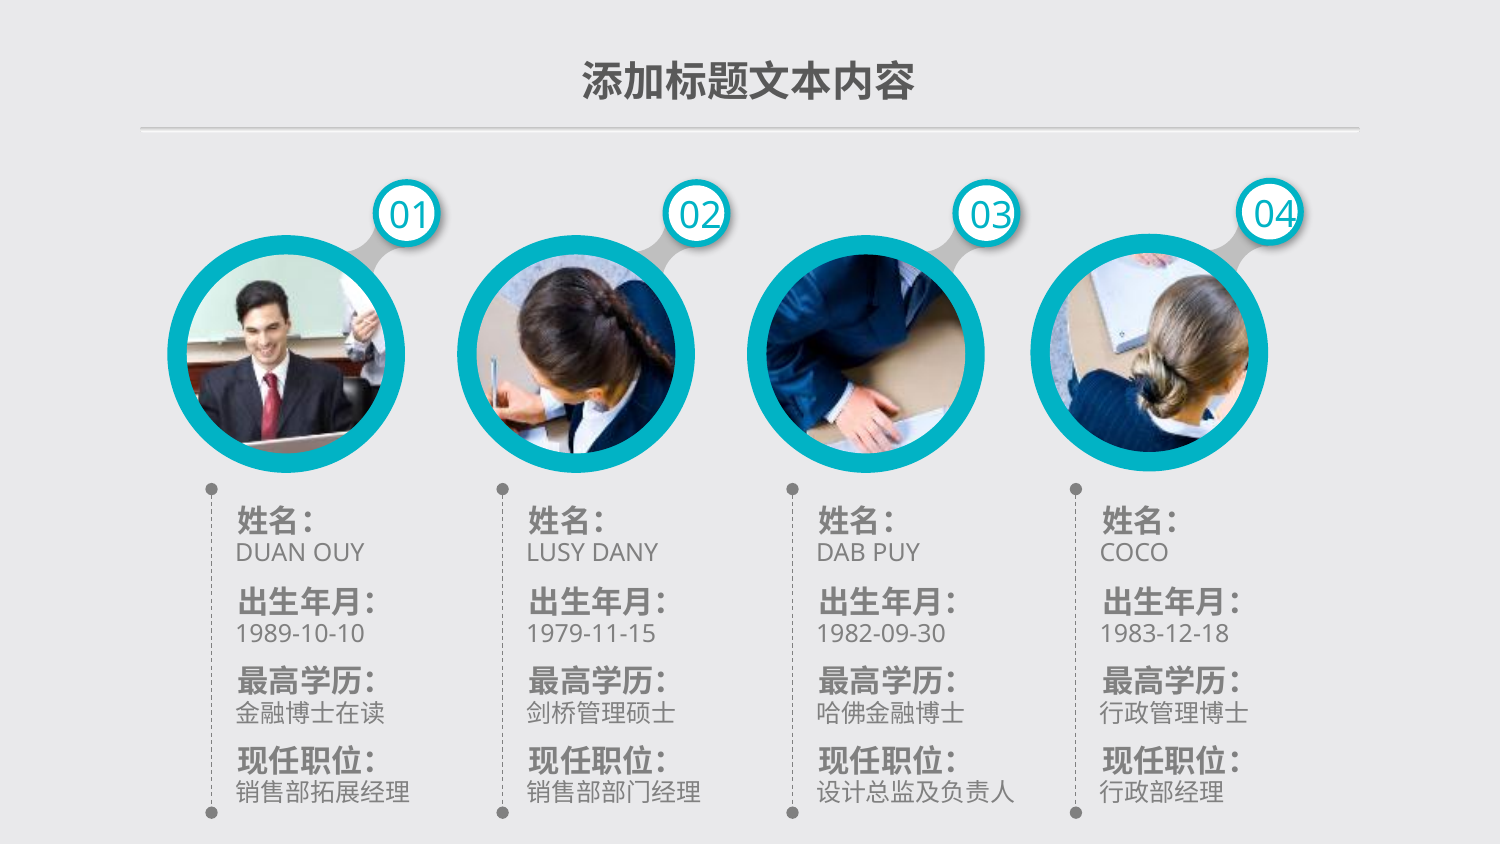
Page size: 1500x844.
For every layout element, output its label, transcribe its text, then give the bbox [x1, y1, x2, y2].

text_box 03 [1021, 183, 1030, 241]
text_box 姓名： [222, 493, 371, 529]
text_box 最高学历： [222, 654, 412, 689]
text_box DUAN OUY [220, 529, 433, 565]
text_box 04 [1304, 182, 1313, 240]
text_box 姓名： [514, 493, 662, 529]
text_box [1029, 232, 1270, 473]
text_box 出生年月： [514, 574, 711, 610]
text_box 设计总监及负责人 [801, 768, 1032, 804]
text_box 金融博士在读 [220, 689, 433, 725]
text_box 姓名： [803, 493, 952, 529]
text_box 出生年月： [1087, 574, 1278, 610]
text_box COCO [1084, 529, 1298, 565]
text_box [166, 234, 407, 474]
text_box 02 [731, 183, 737, 241]
text_box [746, 234, 986, 474]
text_box 最高学历： [514, 654, 709, 689]
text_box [353, 179, 441, 275]
text_box 01 [441, 183, 447, 241]
text_box 行政管理博士 [1084, 689, 1298, 725]
text_box 现任职位： [222, 733, 412, 768]
text_box [765, 253, 967, 455]
text_box [1048, 252, 1250, 453]
text_box 最高学历： [803, 654, 999, 689]
text_box 姓名： [1087, 493, 1236, 529]
text_box 现任职位： [514, 733, 711, 768]
text_box [139, 125, 1361, 134]
text_box [185, 253, 387, 455]
text_box [456, 234, 696, 474]
text_box 1979-11-15 [511, 610, 725, 645]
text_box 出生年月： [803, 574, 995, 610]
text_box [1216, 177, 1304, 273]
text_box 1983-12-18 [1084, 610, 1298, 645]
text_box 哈佛金融博士 [801, 689, 1014, 725]
text_box 出生年月： [222, 574, 415, 610]
text_box DAB PUY [801, 529, 1014, 565]
text_box 1989-10-10 [220, 610, 433, 645]
text_box 销售部拓展经理 [220, 768, 433, 804]
text_box [475, 253, 677, 455]
text_box 剑桥管理硕士 [511, 689, 725, 725]
text_box 现任职位： [1087, 733, 1278, 768]
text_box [643, 179, 731, 275]
text_box 行政部经理 [1084, 768, 1298, 804]
text_box LUSY DANY [511, 529, 725, 565]
text_box 现任职位： [803, 733, 1001, 768]
text_box 最高学历： [1087, 654, 1278, 689]
text_box 销售部部门经理 [511, 768, 725, 804]
text_box 添加标题文本内容 [459, 49, 1038, 111]
text_box 1982-09-30 [801, 610, 1014, 645]
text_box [933, 179, 1021, 275]
